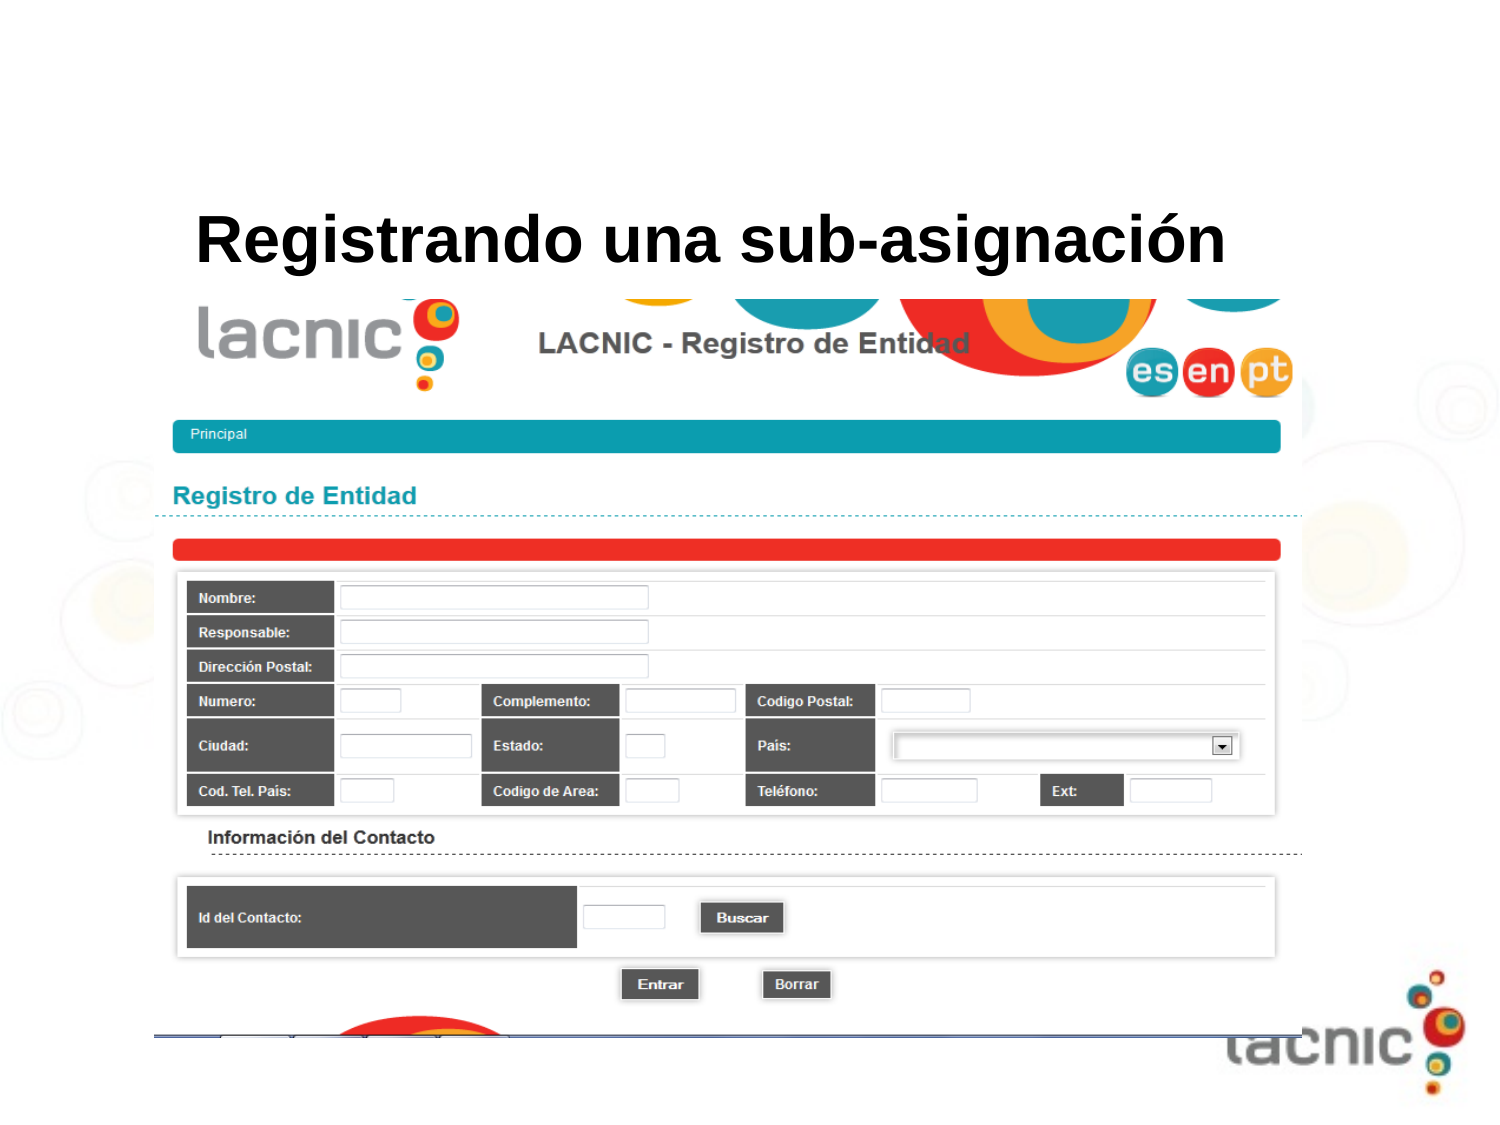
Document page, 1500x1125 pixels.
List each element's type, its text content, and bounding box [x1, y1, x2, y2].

picture [0, 0, 1500, 1125]
text_box Registrando una sub-asignación [110, 201, 1313, 351]
